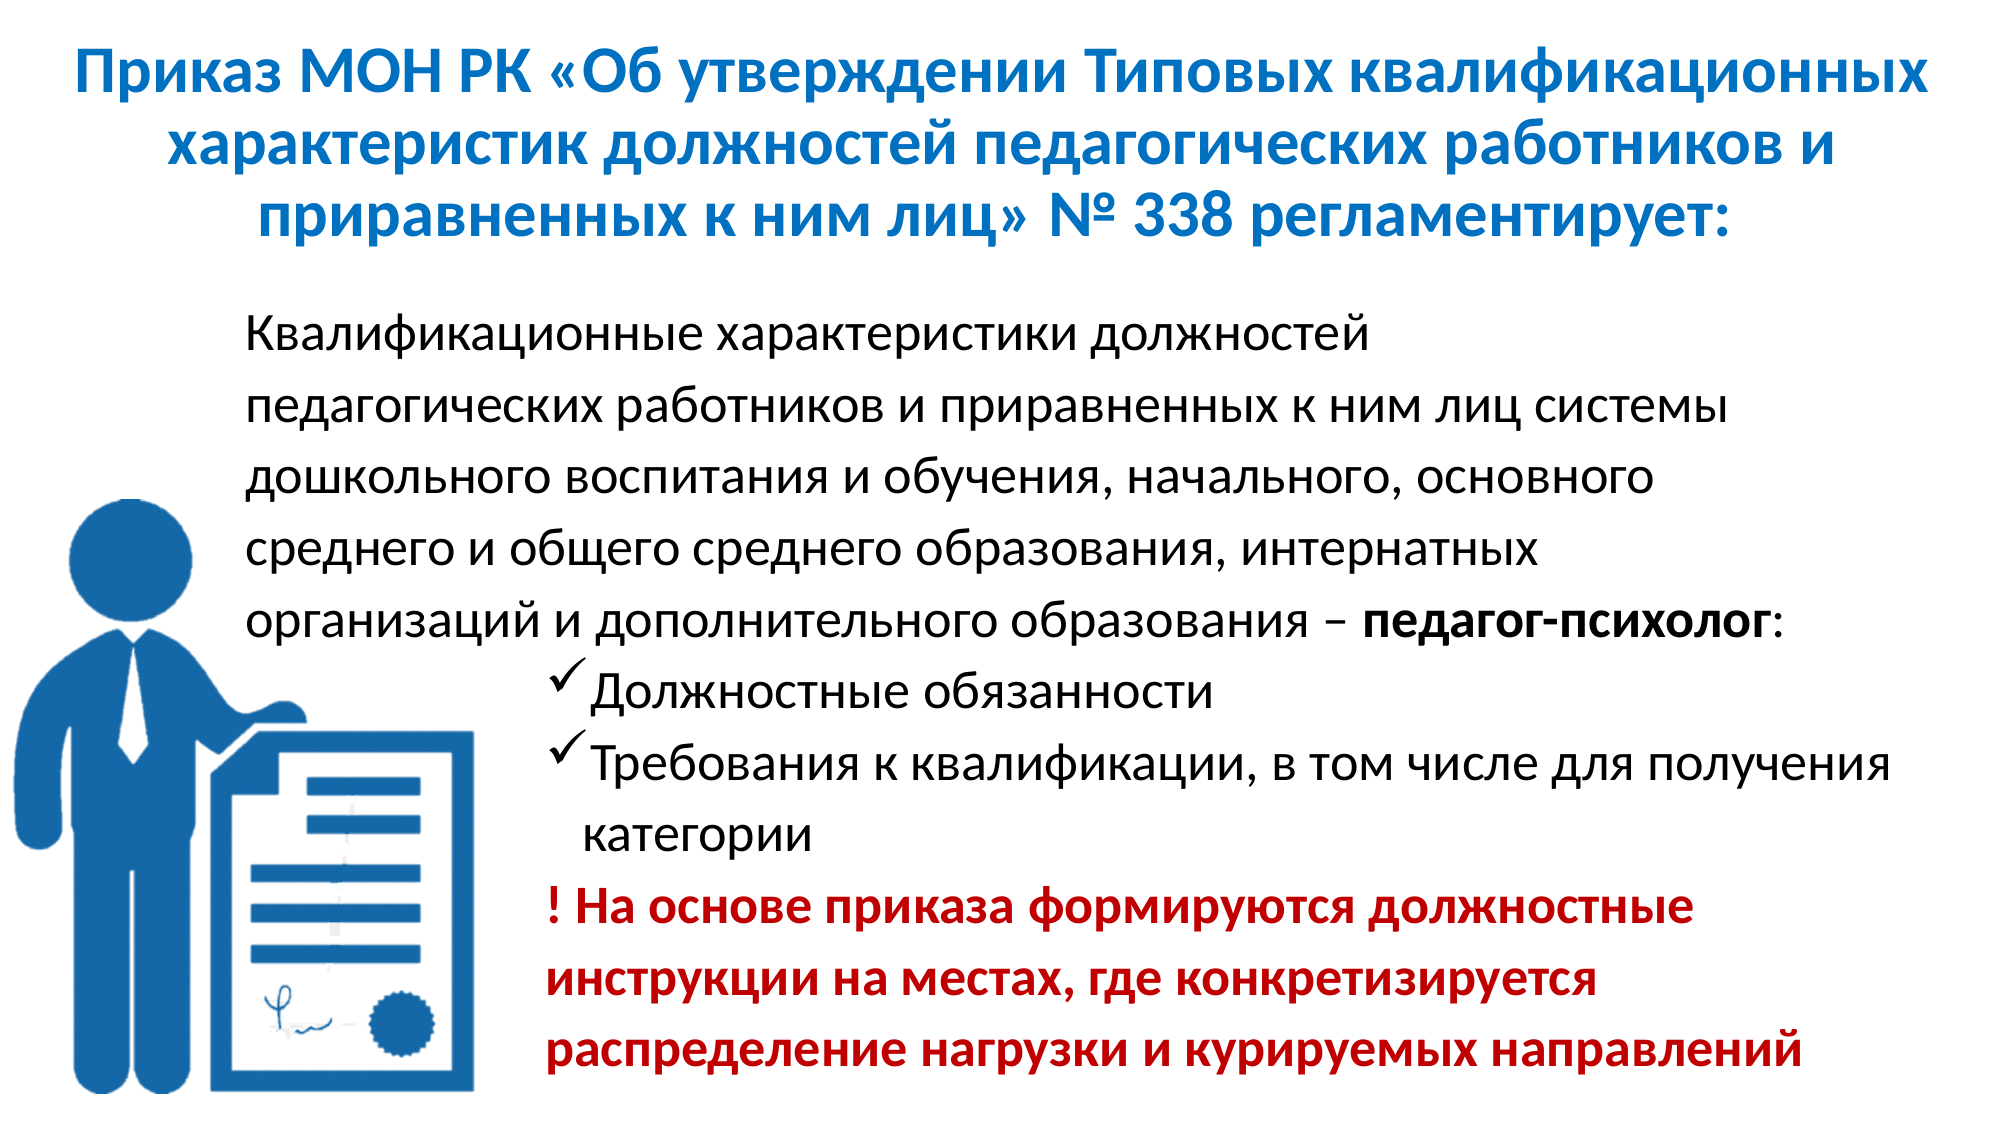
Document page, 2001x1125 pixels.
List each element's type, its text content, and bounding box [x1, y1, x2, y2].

list Квалификационные характеристики должностей педагогических работников и приравненных к ним лиц системы дошкольного воспитания и обучения, начального, основного среднего и общего среднего образования, интернатных организаций и дополнительного образования – педагог-психолог: Должностные обязанности Требования к квалификации, в том числе для получения категории ! На основе приказа формируются должностные инструкции на местах, где конкретизируется распределение нагрузки и курируемых направлений [230, 282, 1952, 1094]
picture [0, 499, 541, 1094]
title Приказ МОН РК «Об утверждении Типовых квалификационных характеристик должностей педагогических работников и приравненных к ним лиц» № 338 регламентирует: [36, 73, 1969, 213]
